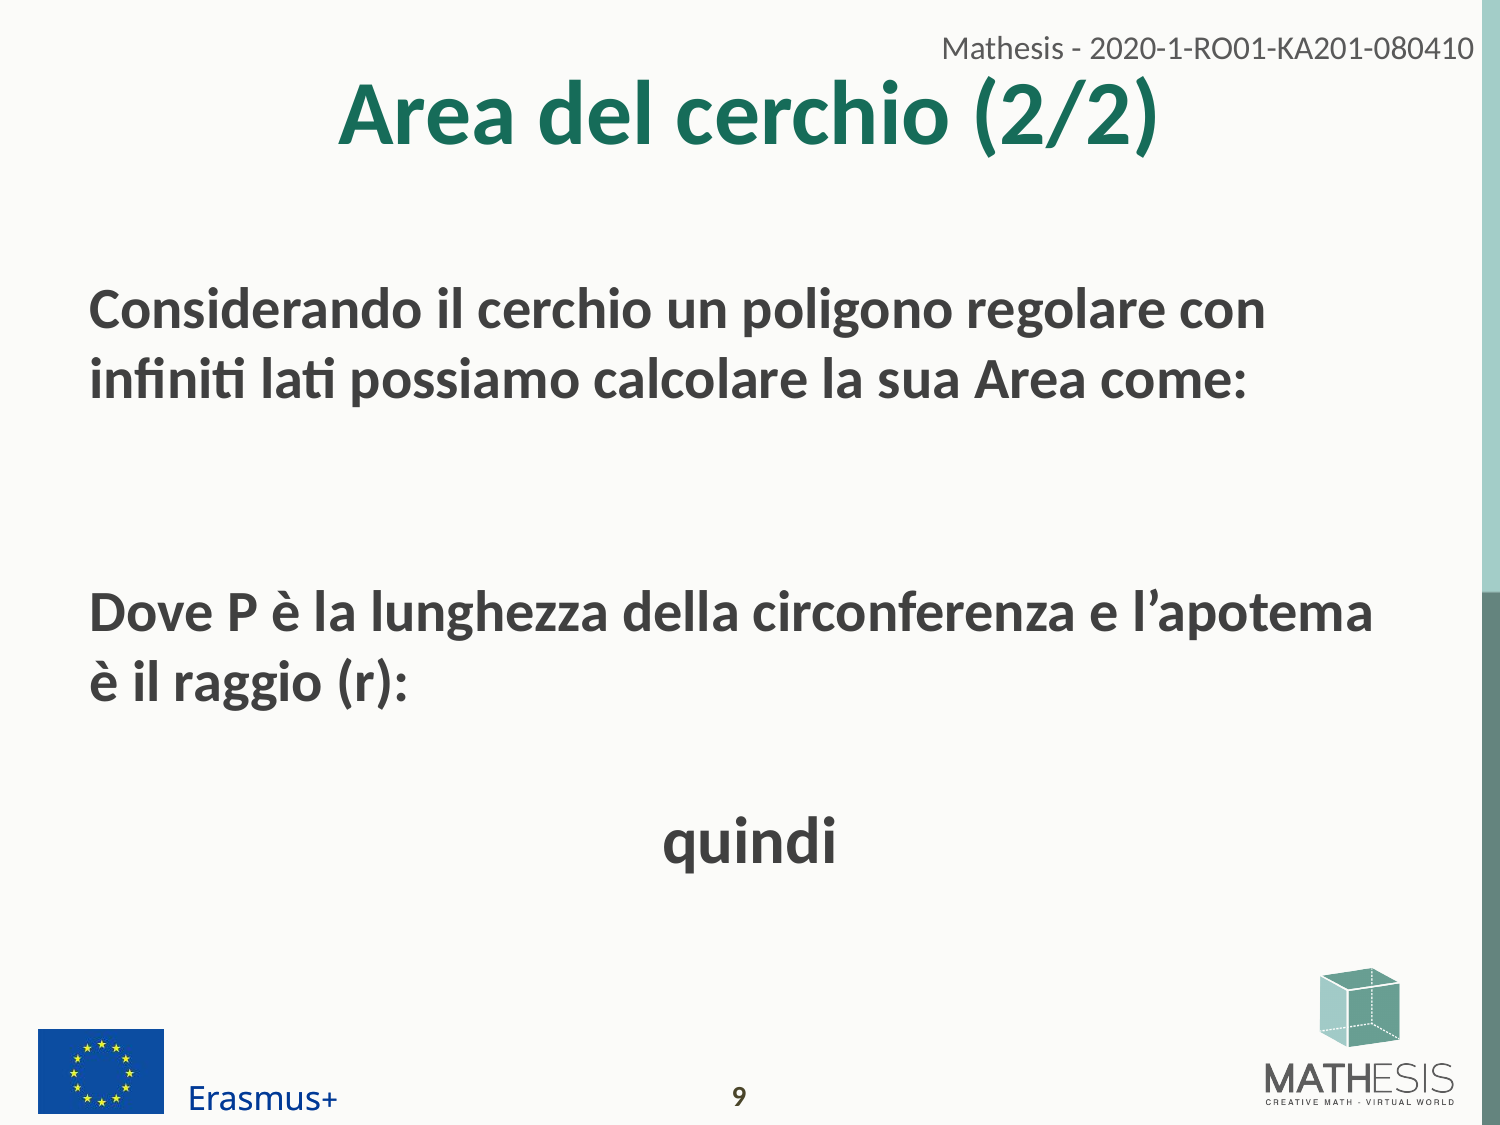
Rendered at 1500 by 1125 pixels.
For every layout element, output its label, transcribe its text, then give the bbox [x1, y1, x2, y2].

picture [38, 1029, 164, 1114]
title Area del cerchio (2/2) [75, 45, 1425, 233]
